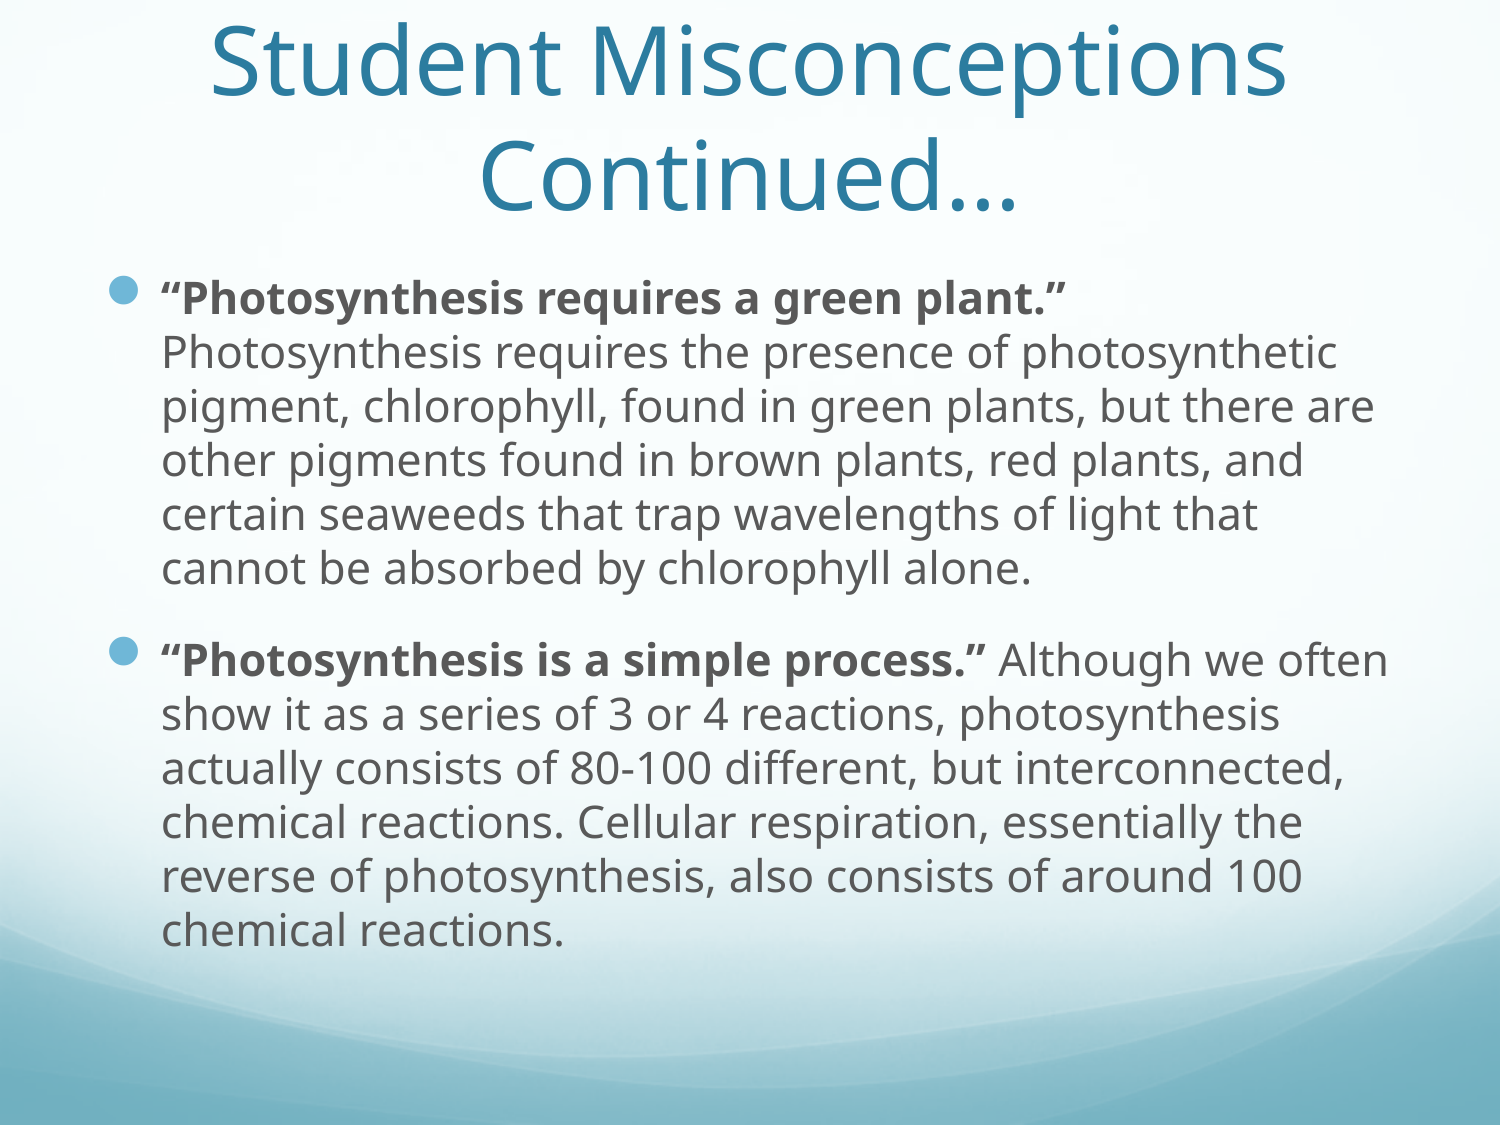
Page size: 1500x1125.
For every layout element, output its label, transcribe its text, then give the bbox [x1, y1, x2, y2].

title Student Misconceptions Continued… [89, 17, 1410, 238]
list “Photosynthesis requires a green plant.” Photosynthesis requires the presence of photosynthetic pigment, chlorophyll, found in green plants, but there are other pigments found in brown plants, red plants, and certain seaweeds that trap wavelengths of light that cannot be absorbed by chlorophyll alone. “Photosynthesis is a simple process.” Although we often show it as a series of 3 or 4 reactions, photosynthesis actually consists of 80-100 different, but interconnected, chemical reactions. Cellular respiration, essentially the reverse of photosynthesis, also consists of around 100 chemical reactions. [89, 262, 1410, 976]
